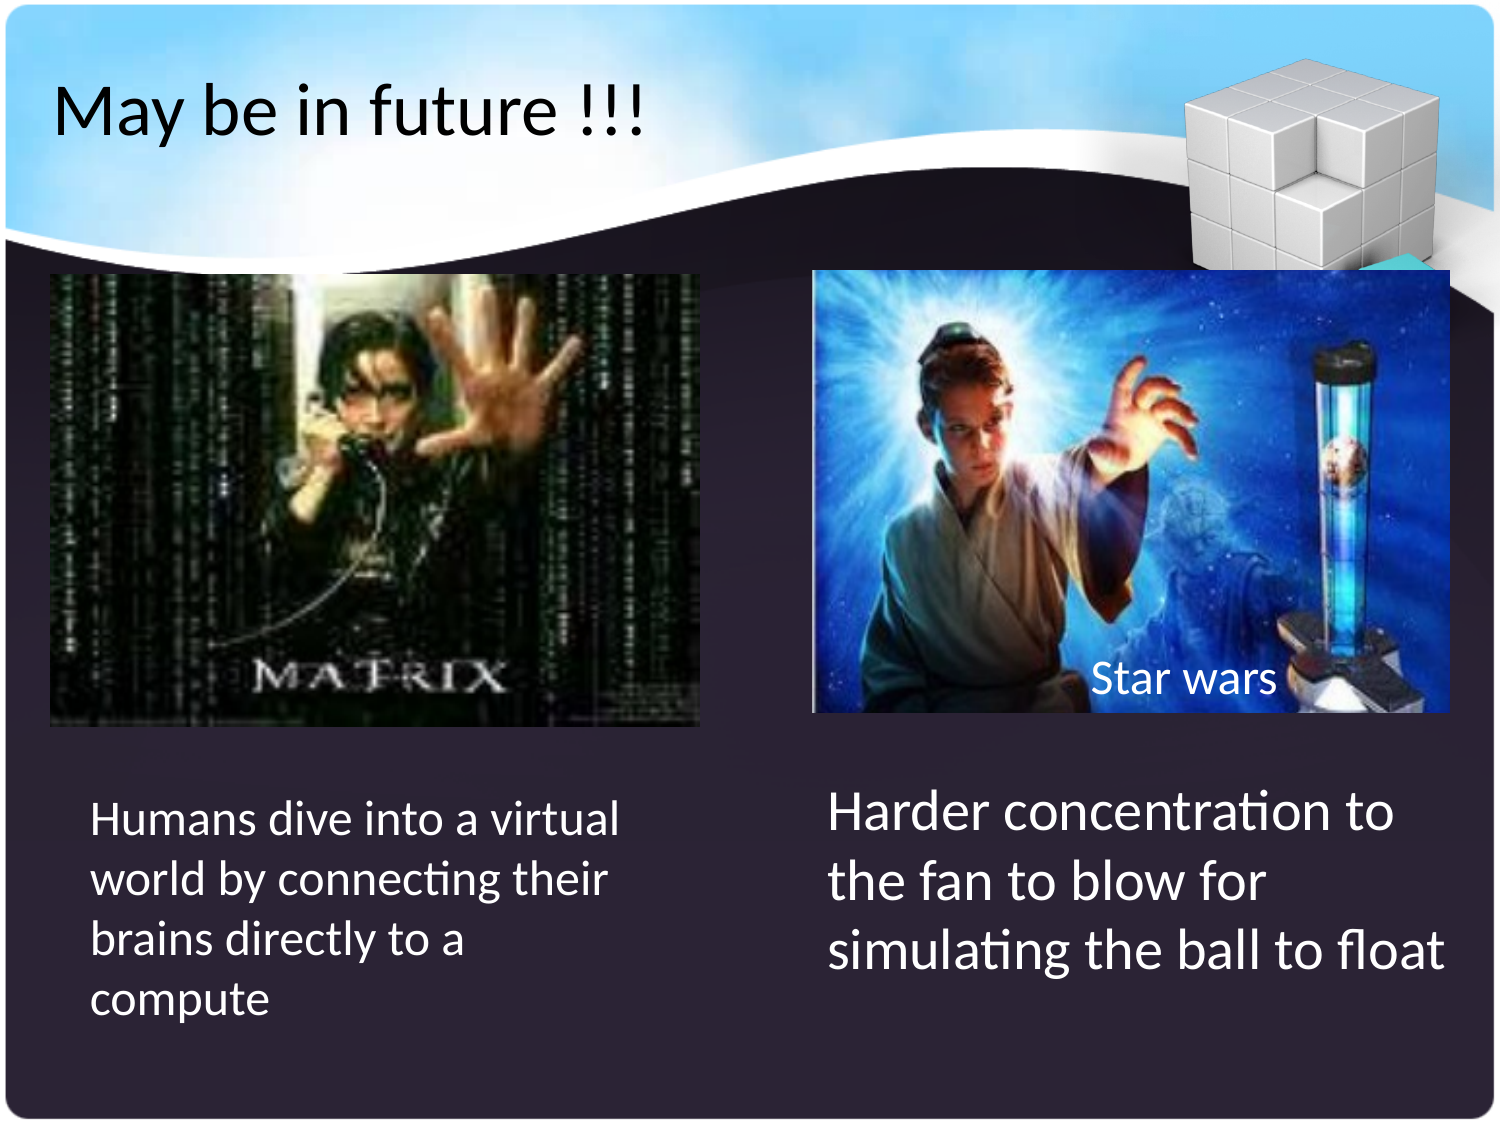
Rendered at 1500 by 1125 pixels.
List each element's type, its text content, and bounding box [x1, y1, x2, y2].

picture [0, 0, 1500, 1125]
title May be in future !!! [37, 10, 1188, 200]
text_box Humans dive into a virtual world by connecting their brains directly to a compute [75, 778, 638, 1033]
text_box Harder concentration to the fan to blow for simulating the ball to float [812, 764, 1475, 990]
